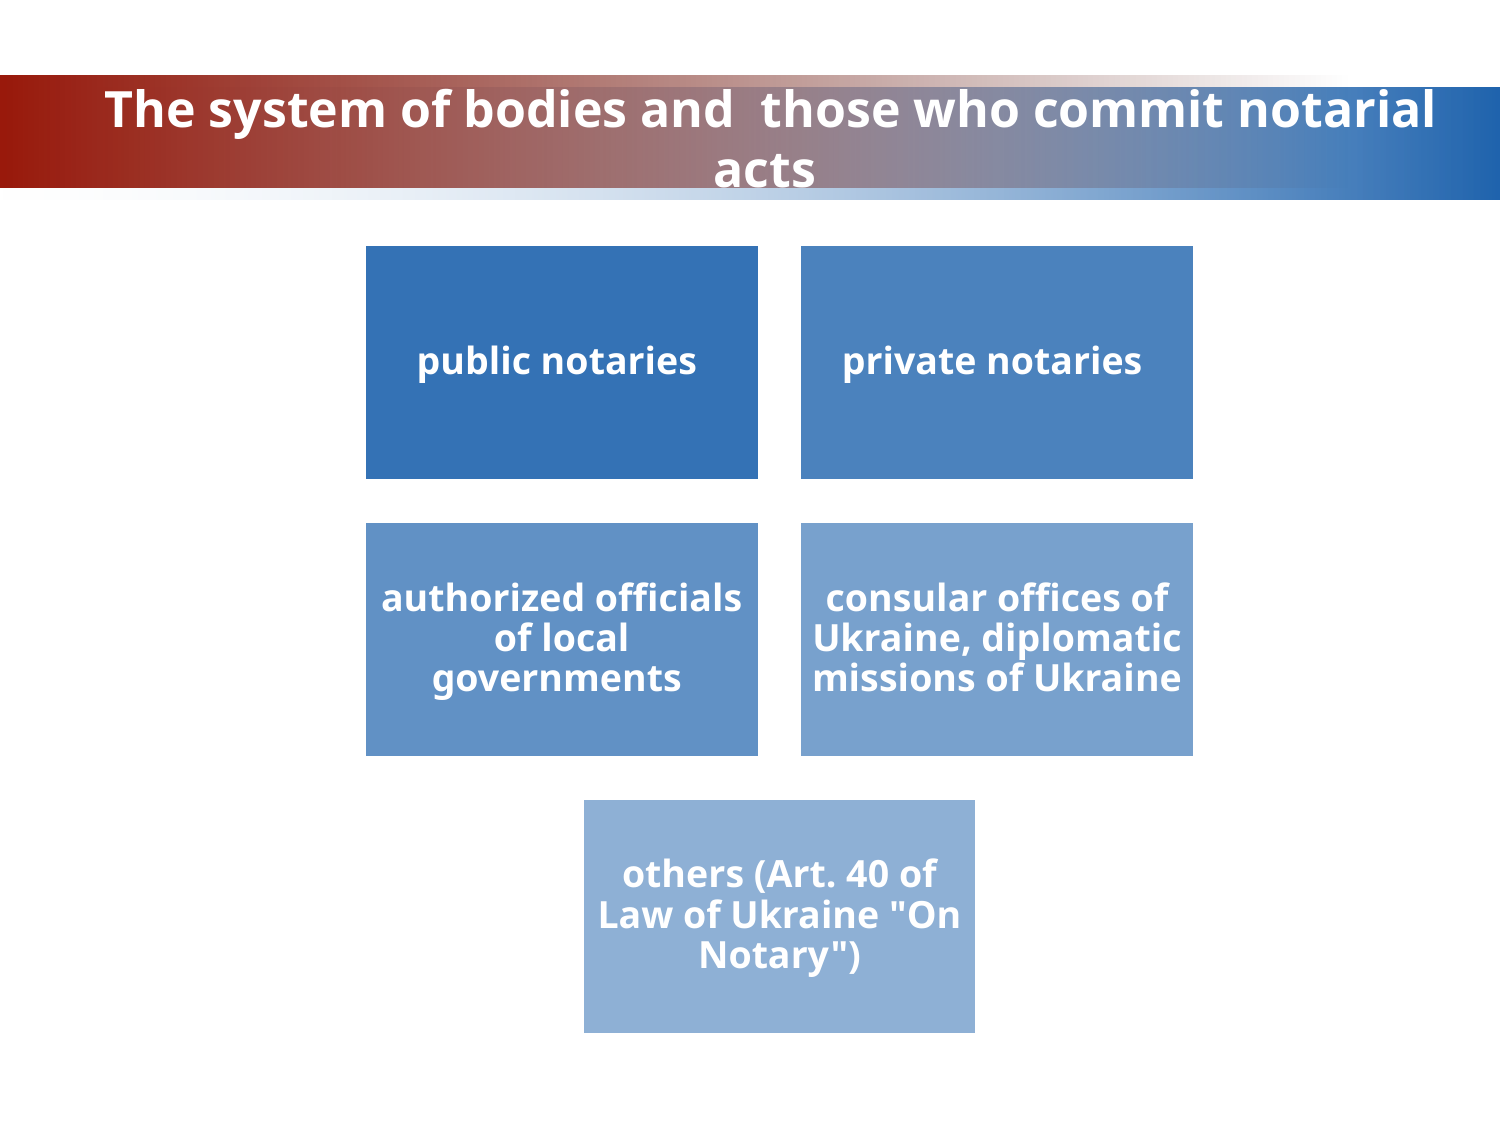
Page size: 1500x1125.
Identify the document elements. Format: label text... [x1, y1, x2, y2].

title The system of bodies and those who commit notarial acts [29, 89, 1500, 185]
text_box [147, 243, 1412, 1036]
